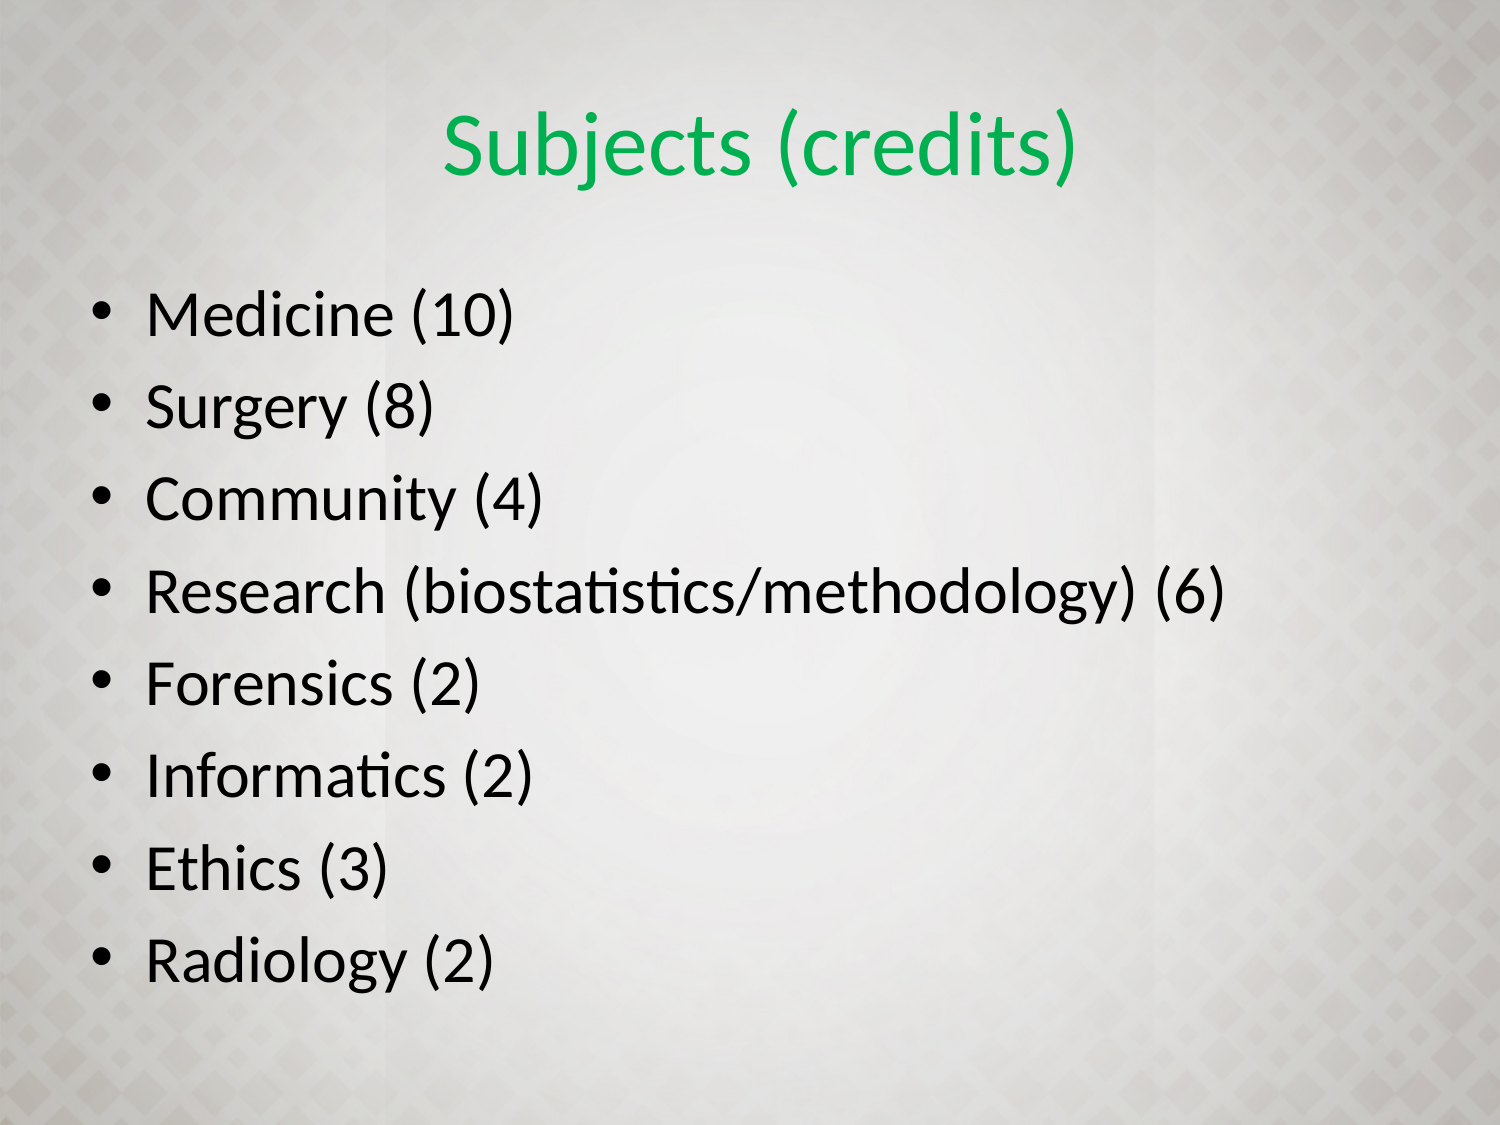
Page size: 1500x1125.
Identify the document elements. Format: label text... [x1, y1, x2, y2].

title Subjects (credits) [75, 45, 1425, 233]
list Medicine (10) Surgery (8) Community (4) Research (biostatistics/methodology) (6) Forensics (2) Informatics (2) Ethics (3) Radiology (2) [75, 262, 1425, 1005]
picture [0, 0, 1500, 1125]
